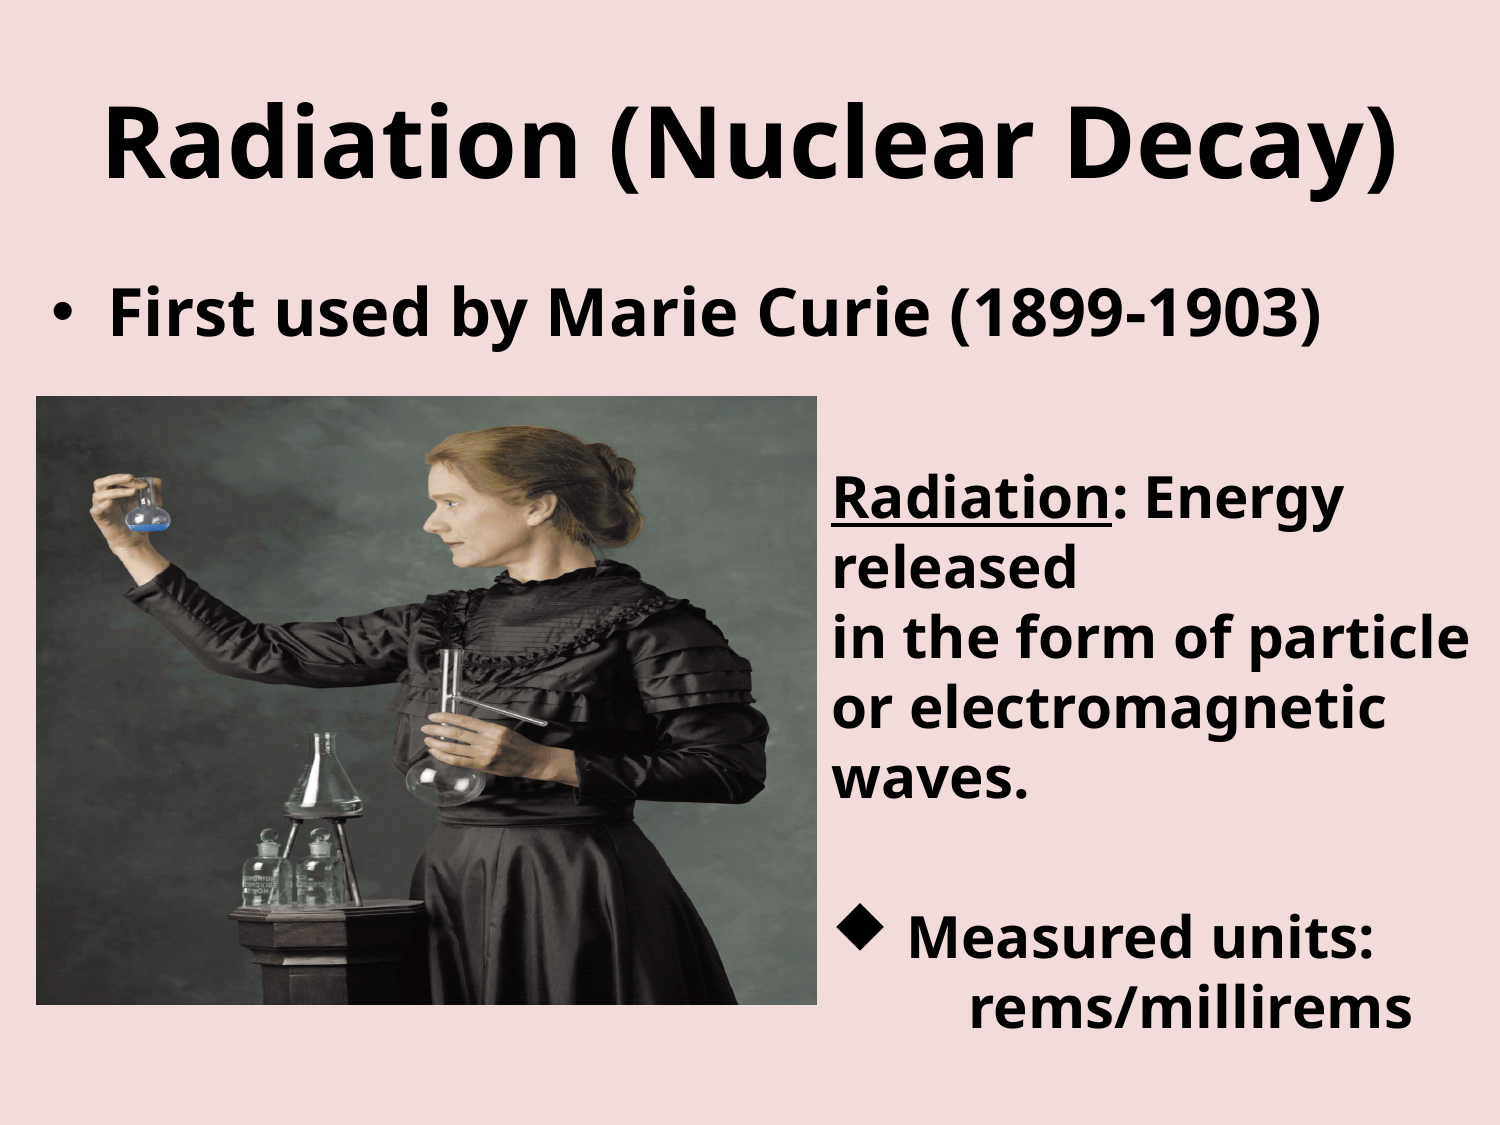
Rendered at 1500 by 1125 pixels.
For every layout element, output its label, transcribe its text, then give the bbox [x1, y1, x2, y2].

title Radiation (Nuclear Decay) [75, 45, 1425, 233]
list First used by Marie Curie (1899-1903) [36, 262, 1466, 452]
picture [35, 396, 817, 1006]
text_box Radiation: Energy released in the form of particle or electromagnetic waves. Measured units: rems/millirems [816, 452, 1500, 1048]
